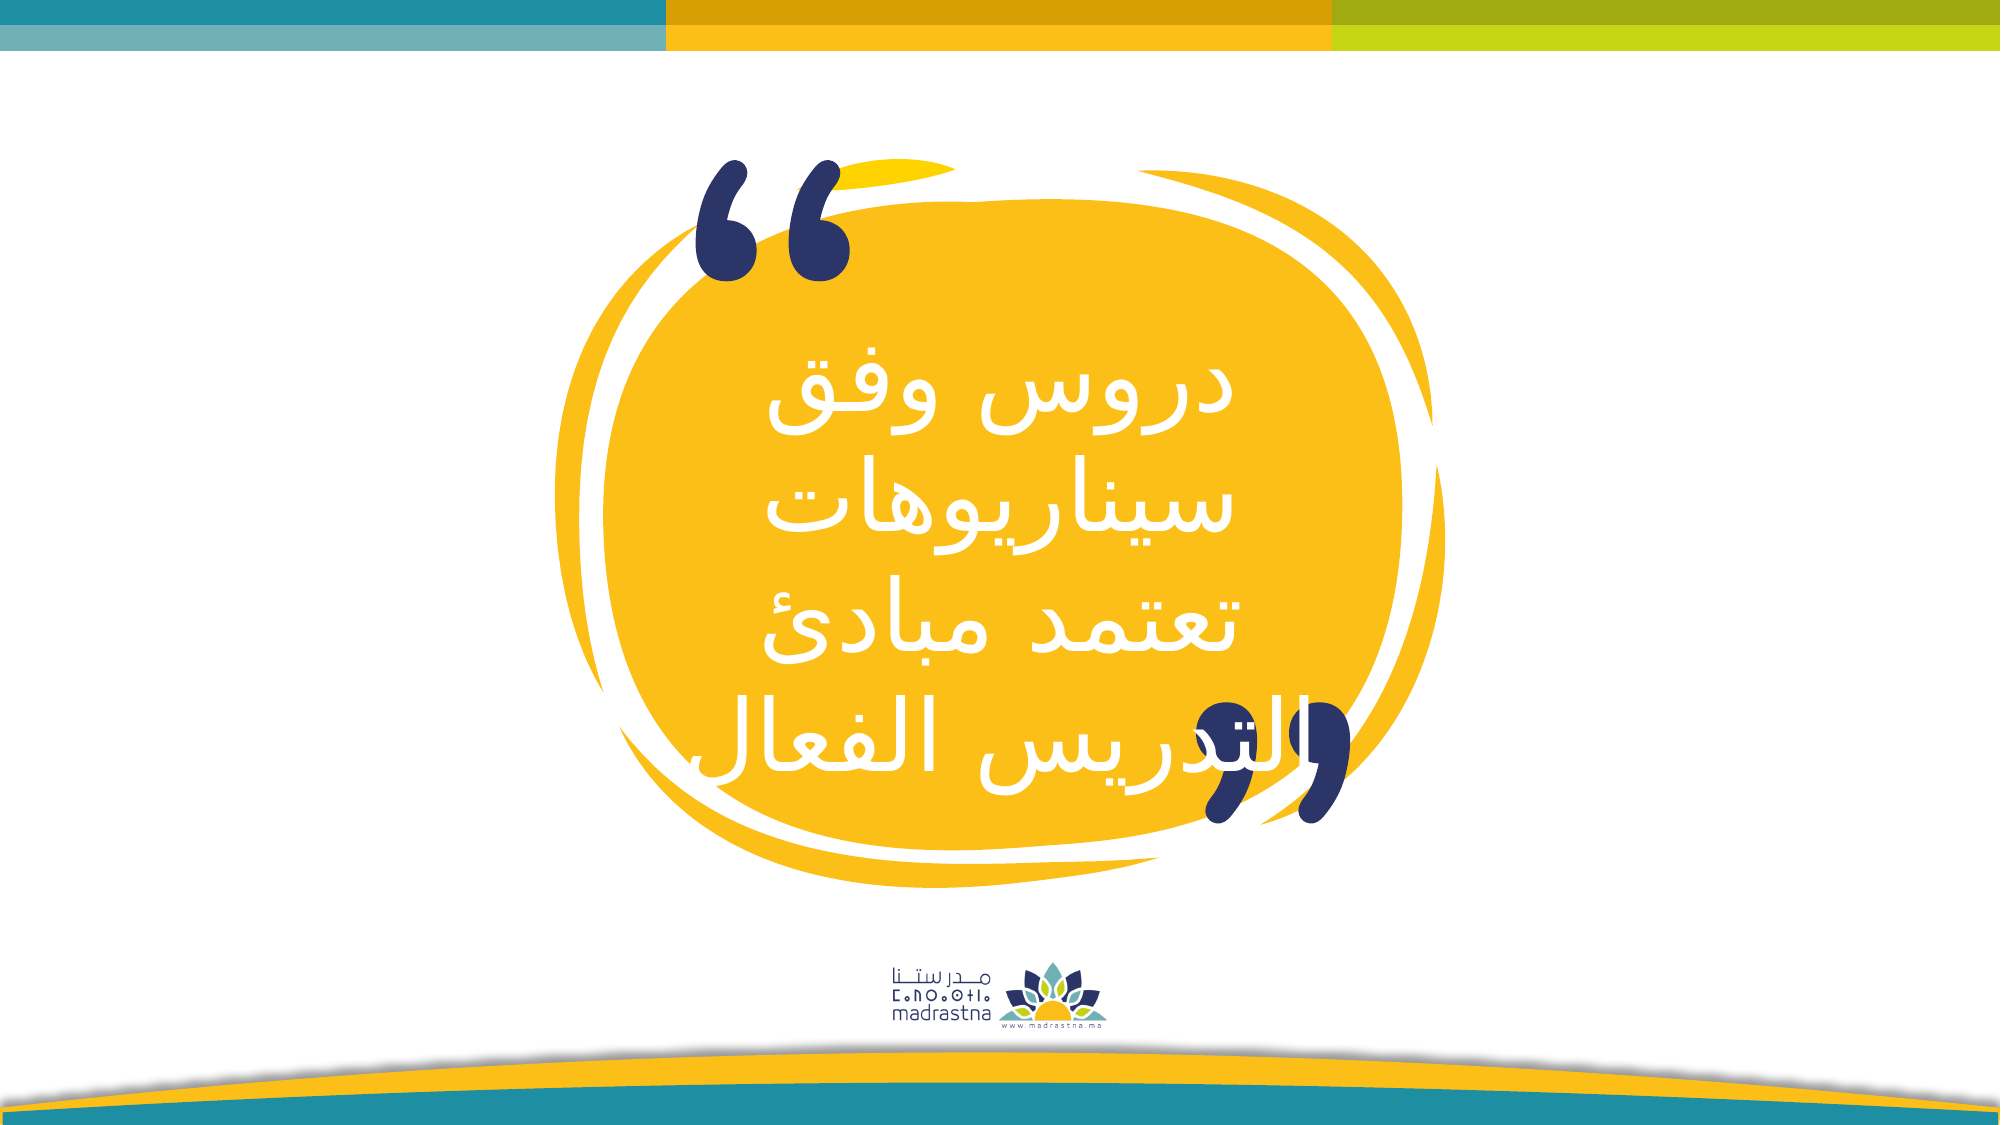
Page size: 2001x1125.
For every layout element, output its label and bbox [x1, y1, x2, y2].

text_box [0, 0, 2000, 52]
picture [893, 962, 1107, 1028]
text_box [0, 1052, 2000, 1125]
text_box [554, 159, 1446, 888]
